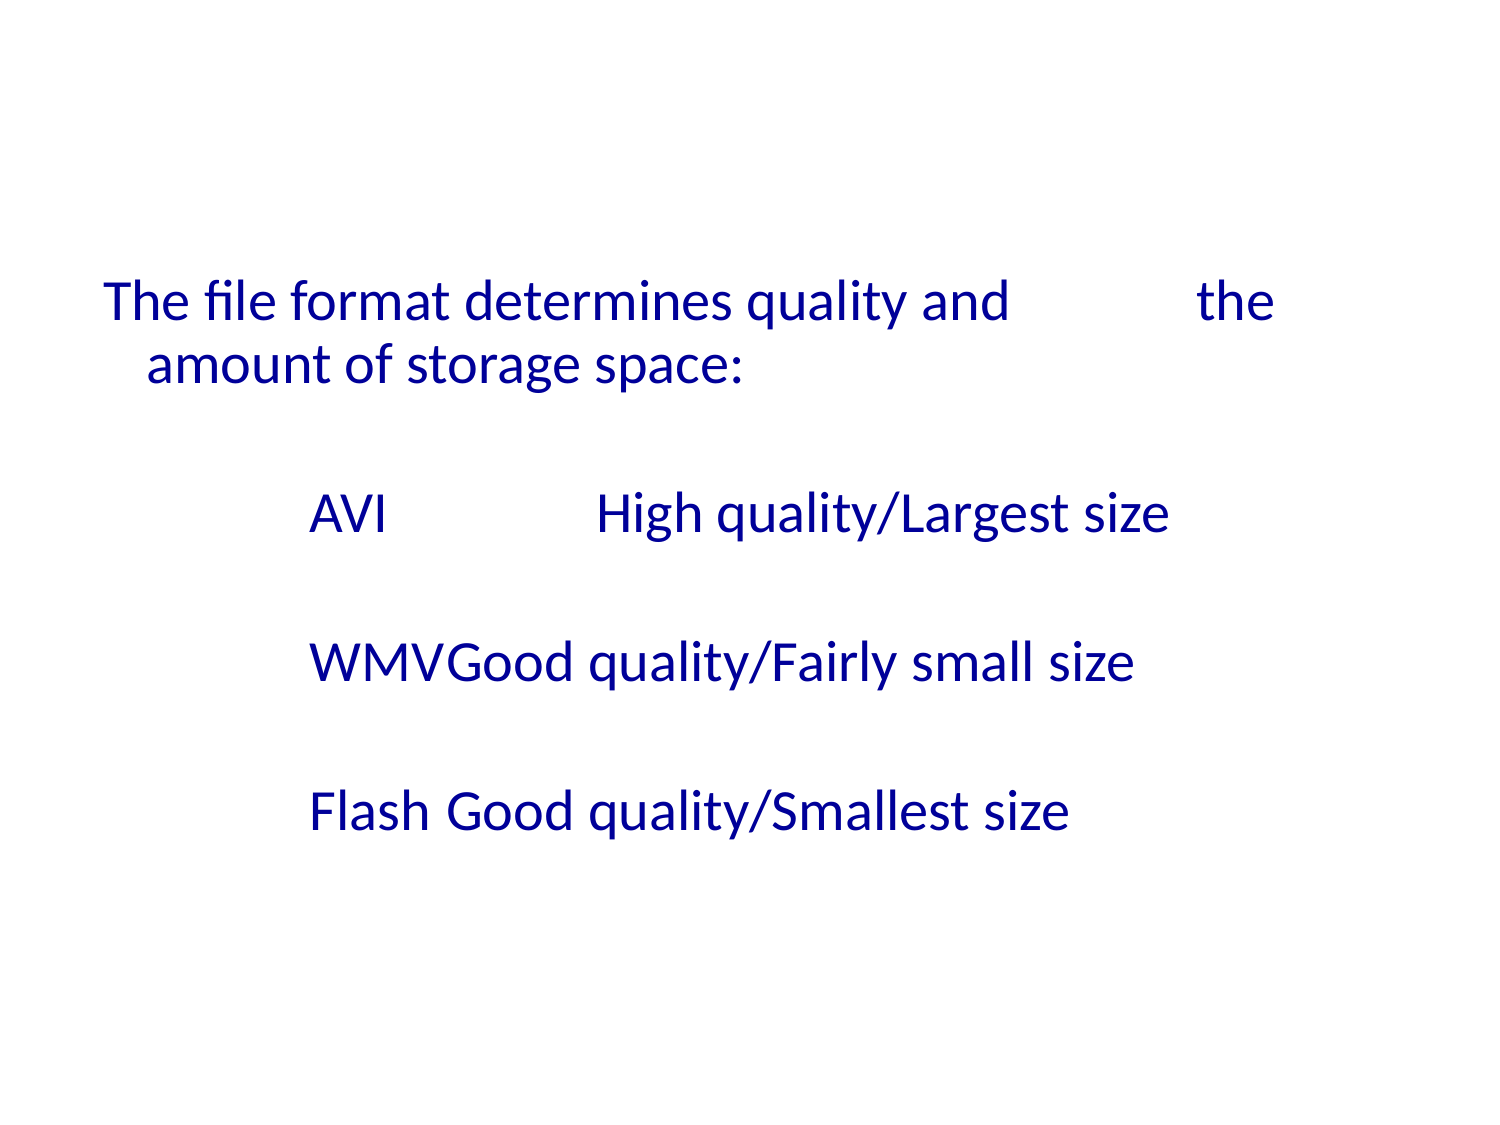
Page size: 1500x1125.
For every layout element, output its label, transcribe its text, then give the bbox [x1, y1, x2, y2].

list The file format determines quality and the amount of storage space: AVI High quality/Largest size WMV Good quality/Fairly small size Flash Good quality/Smallest size [75, 262, 1375, 950]
